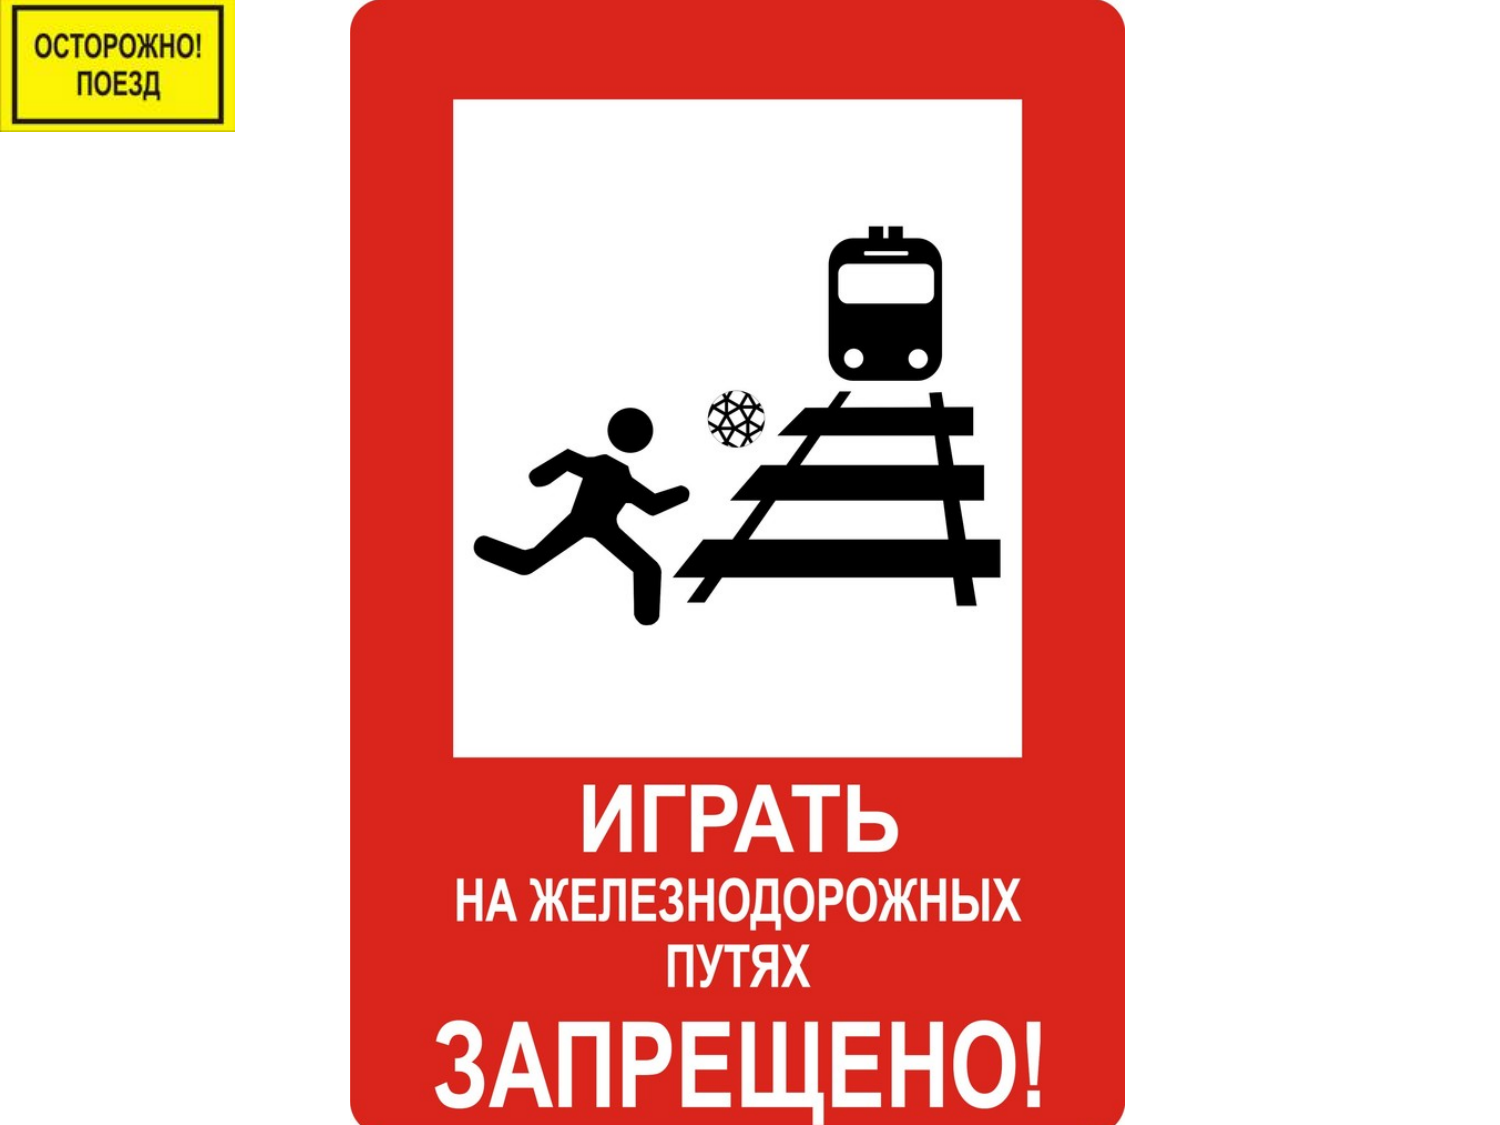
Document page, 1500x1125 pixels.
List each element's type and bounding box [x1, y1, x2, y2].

picture [349, 0, 1126, 1125]
picture [0, 0, 235, 132]
